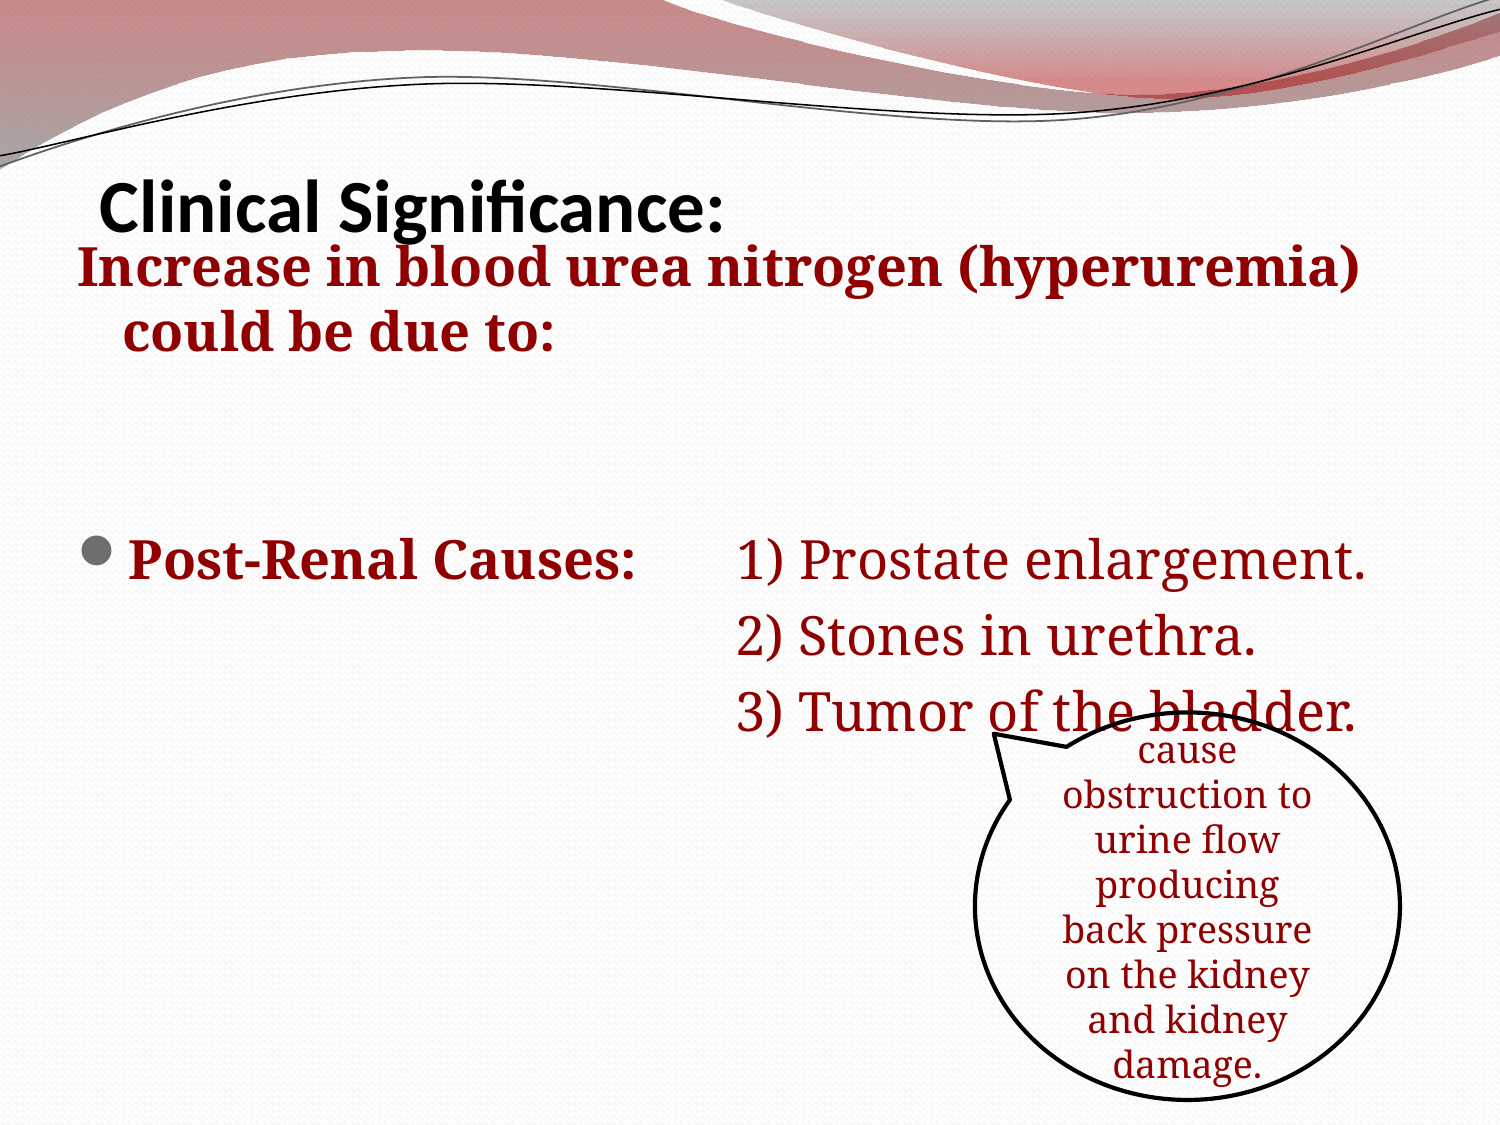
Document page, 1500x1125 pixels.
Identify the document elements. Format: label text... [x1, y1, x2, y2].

title Clinical Significance: [99, 149, 1450, 338]
text_box cause obstruction to urine flow producing back pressure on the kidney and kidney damage. [972, 710, 1403, 1103]
list Increase in blood urea nitrogen (hyperuremia) could be due to: Post-Renal Causes: 1) Prostate enlargement. 2) Stones in urethra. 3) Tumor of the bladder. [62, 224, 1413, 1068]
